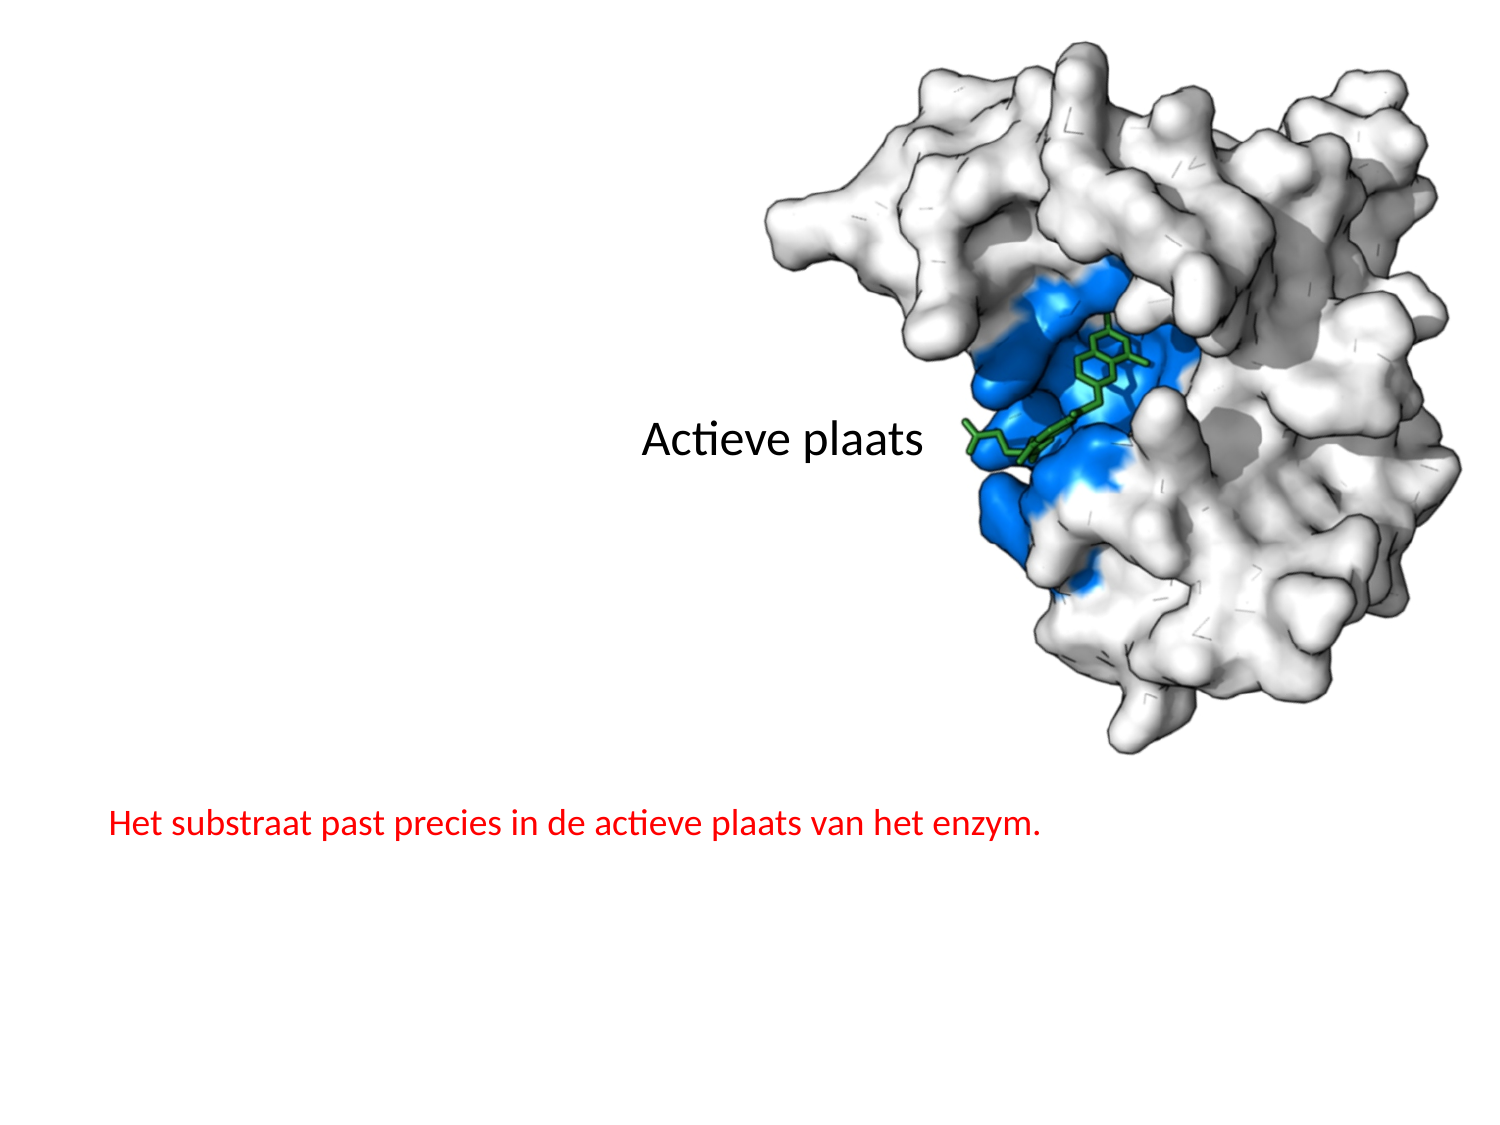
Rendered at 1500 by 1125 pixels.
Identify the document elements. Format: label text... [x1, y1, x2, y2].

text_box Het substraat past precies in de actieve plaats van het enzym. [93, 790, 1058, 851]
text_box Actieve plaats [626, 398, 797, 594]
picture [708, 0, 1500, 844]
